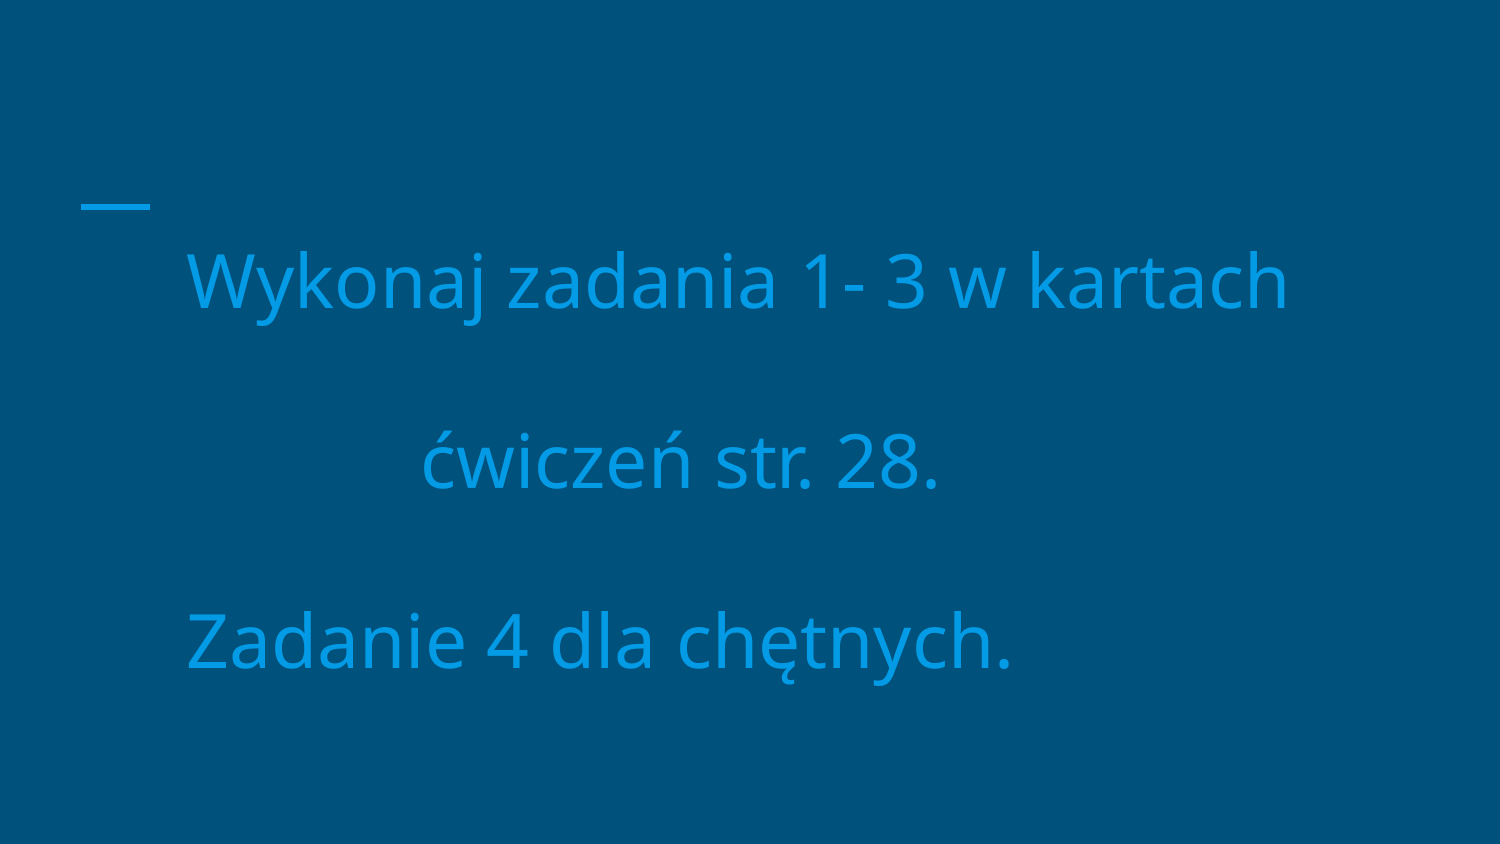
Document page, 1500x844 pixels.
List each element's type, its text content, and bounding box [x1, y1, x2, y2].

text_box Wykonaj zadania 1- 3 w kartach ćwiczeń str. 28. Zadanie 4 dla chętnych. [171, 218, 1321, 727]
